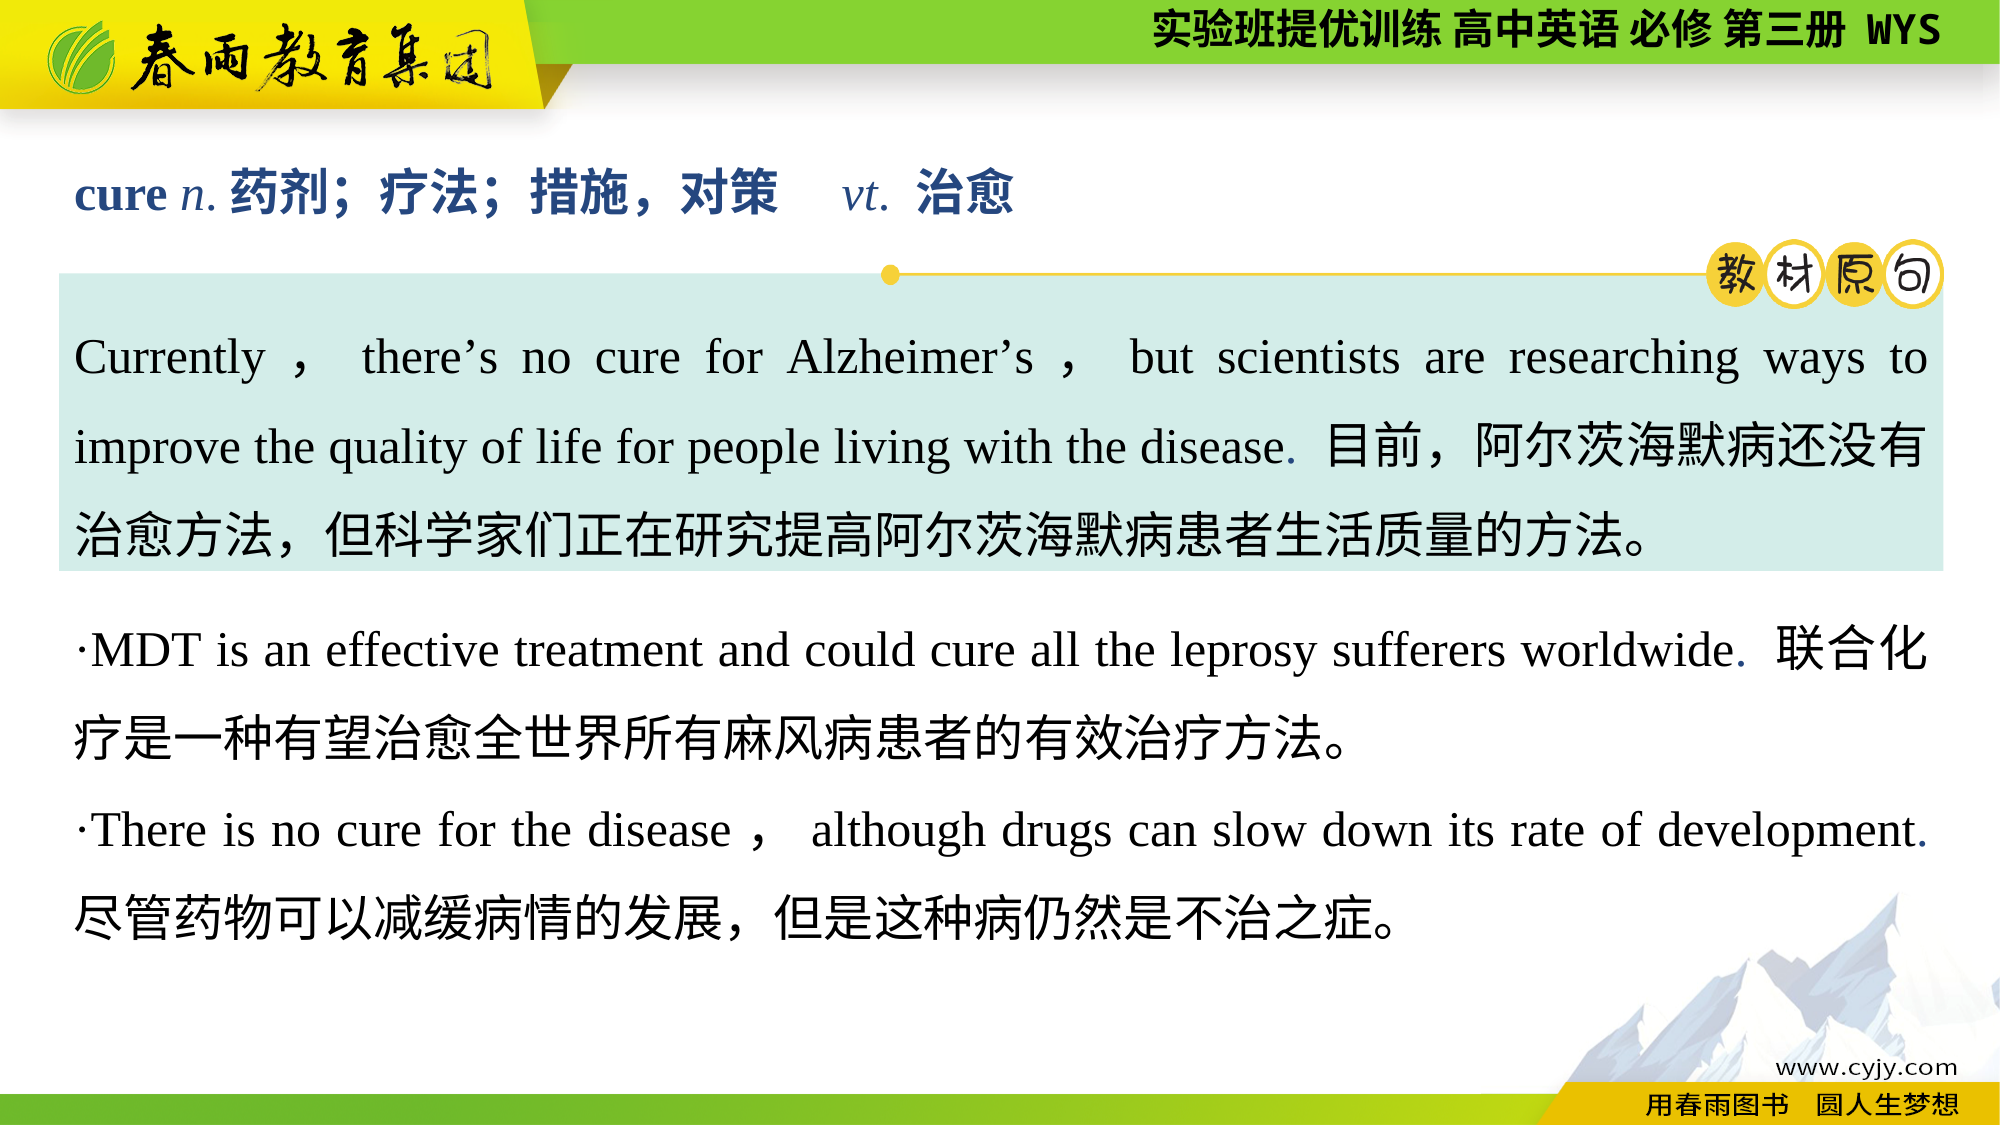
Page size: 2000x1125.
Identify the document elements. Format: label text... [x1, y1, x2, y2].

text_box Currently，there’s no cure for Alzheimer’s，but scientists are researching ways to improve the quality of life for people living with the disease. 目前，阿尔茨海默病还没有治愈方法，但科学家们正在研究提高阿尔茨海默病患者生活质量的方法。 [59, 273, 1944, 571]
list cure n.药剂；疗法；措施，对策 vt. 治愈 [59, 122, 1944, 217]
text_box ·MDT is an effective treatment and could cure all the leprosy sufferers worldwide. 联合化疗是一种有望治愈全世界所有麻风病患者的有效治疗方法。 ·There is no cure for the disease，although drugs can slow down its rate of development. 尽管药物可以减缓病情的发展，但是这种病仍然是不治之症。 [59, 578, 1944, 954]
picture [0, 0, 2000, 1125]
